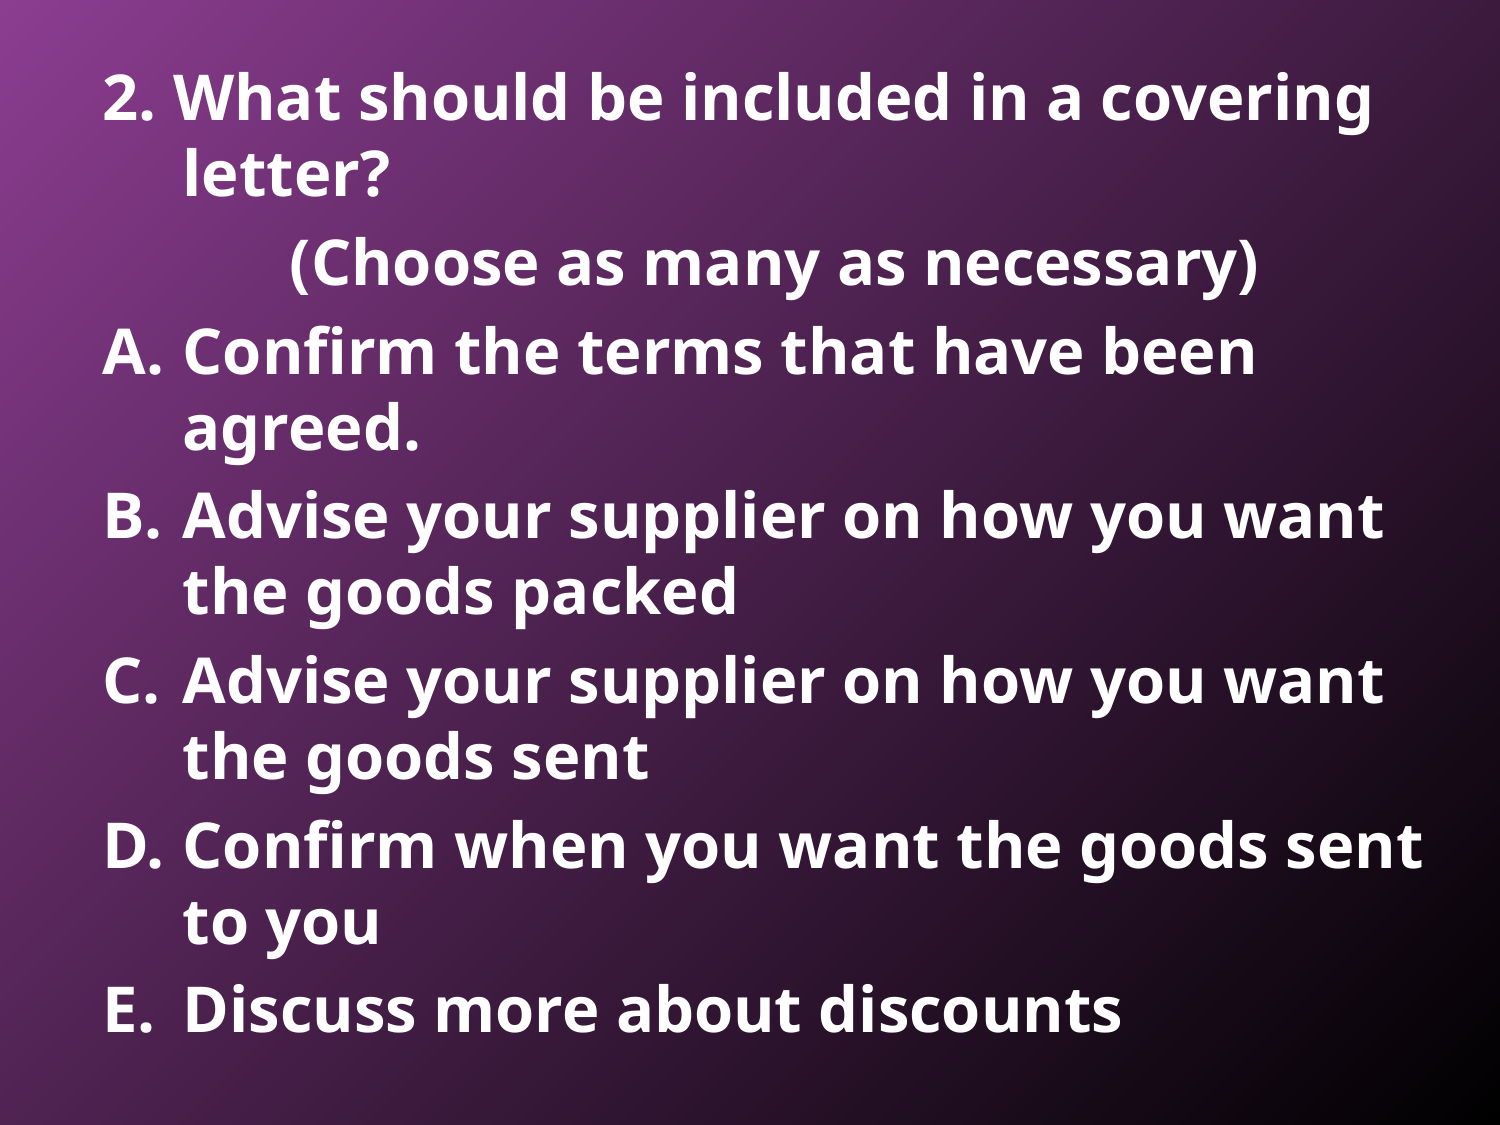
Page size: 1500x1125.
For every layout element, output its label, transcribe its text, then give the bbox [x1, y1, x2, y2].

subtitle 2. What should be included in a covering letter? (Choose as many as necessary) Confirm the terms that have been agreed. Advise your supplier on how you want the goods packed Advise your supplier on how you want the goods sent Confirm when you want the goods sent to you Discuss more about discounts [87, 50, 1463, 1063]
